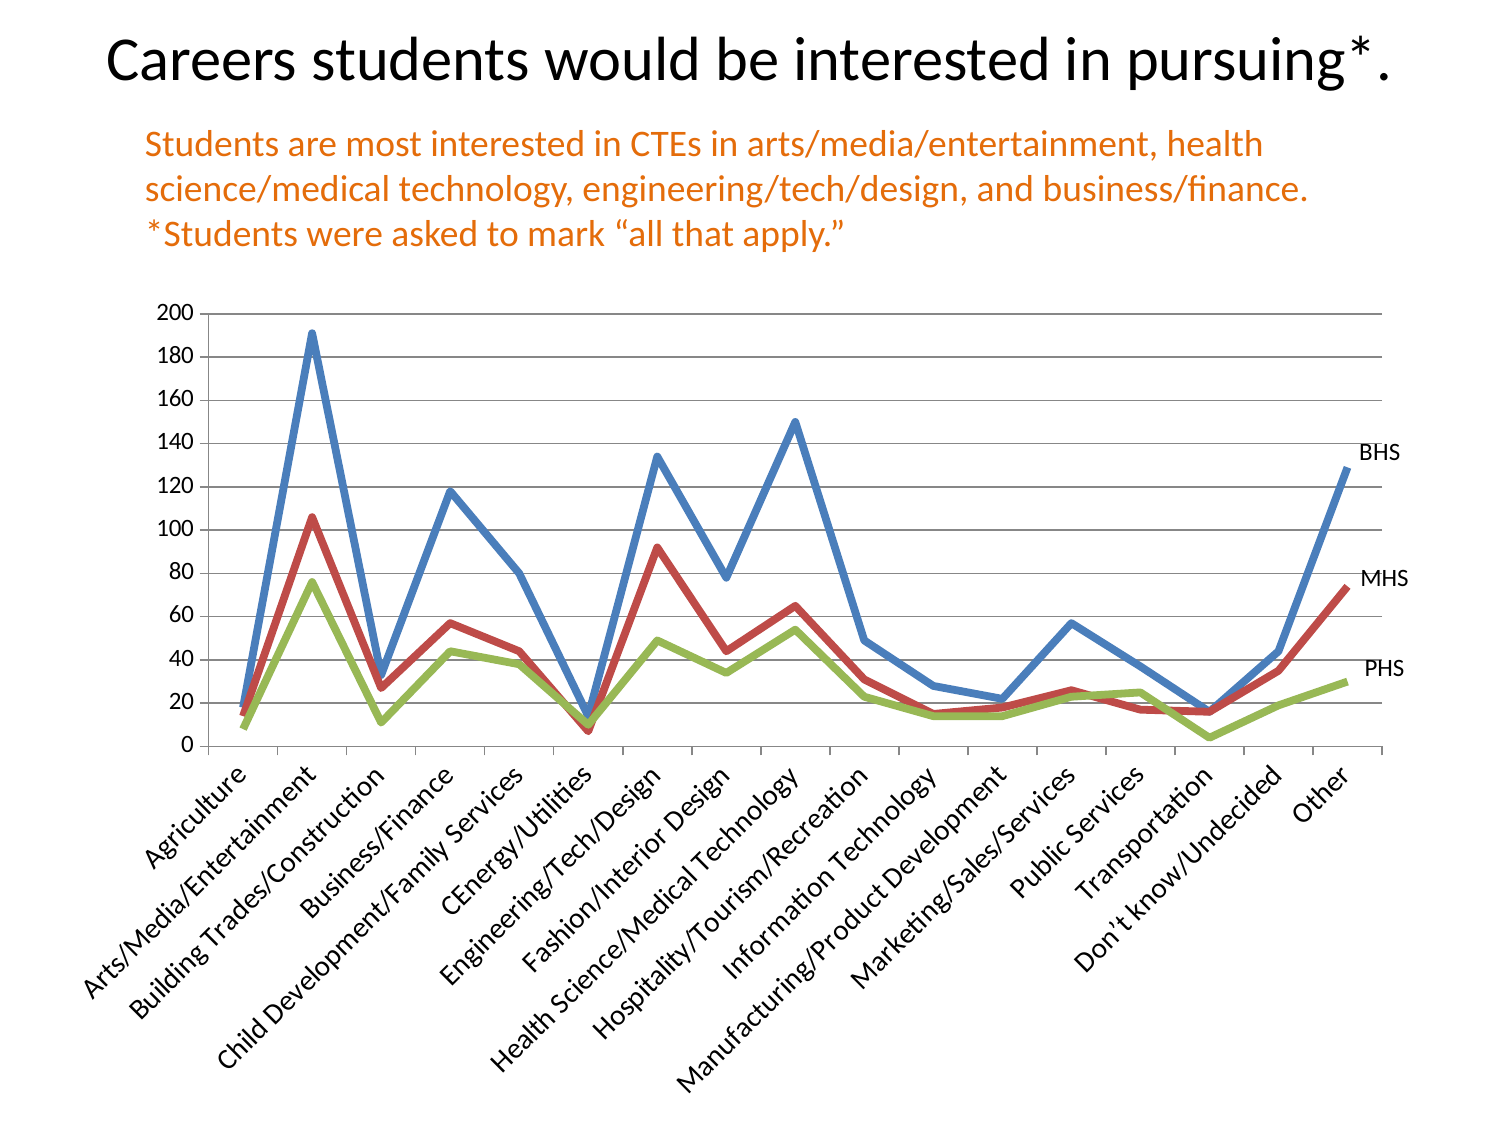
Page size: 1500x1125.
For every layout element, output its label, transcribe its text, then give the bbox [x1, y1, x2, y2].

title Careers students would be interested in pursuing*. [75, 0, 1425, 112]
chart [42, 290, 1478, 1125]
text_box Students are most interested in CTEs in arts/media/entertainment, health science/medical technology, engineering/tech/design, and business/finance. *Students were asked to mark “all that apply.” [130, 111, 1383, 289]
